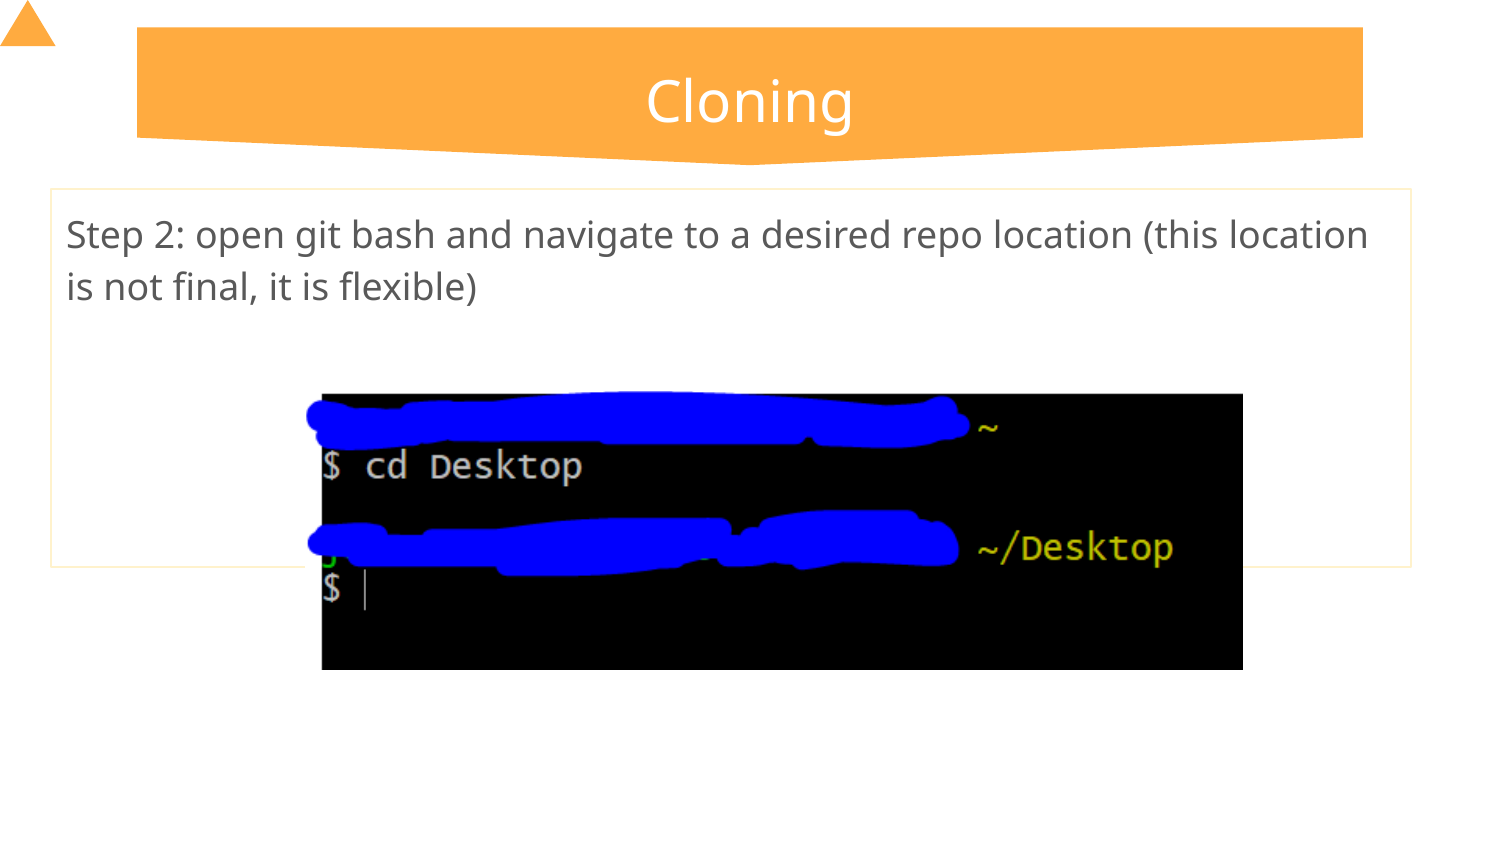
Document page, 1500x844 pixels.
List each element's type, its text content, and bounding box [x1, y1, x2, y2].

text_box [137, 27, 1363, 49]
list Step 2: open git bash and navigate to a desired repo location (this location is not final, it is flexible) [51, 189, 1412, 568]
text_box [279, 144, 1221, 166]
picture [304, 391, 1243, 670]
text_box [0, 0, 56, 47]
title Cloning [51, 49, 1449, 144]
